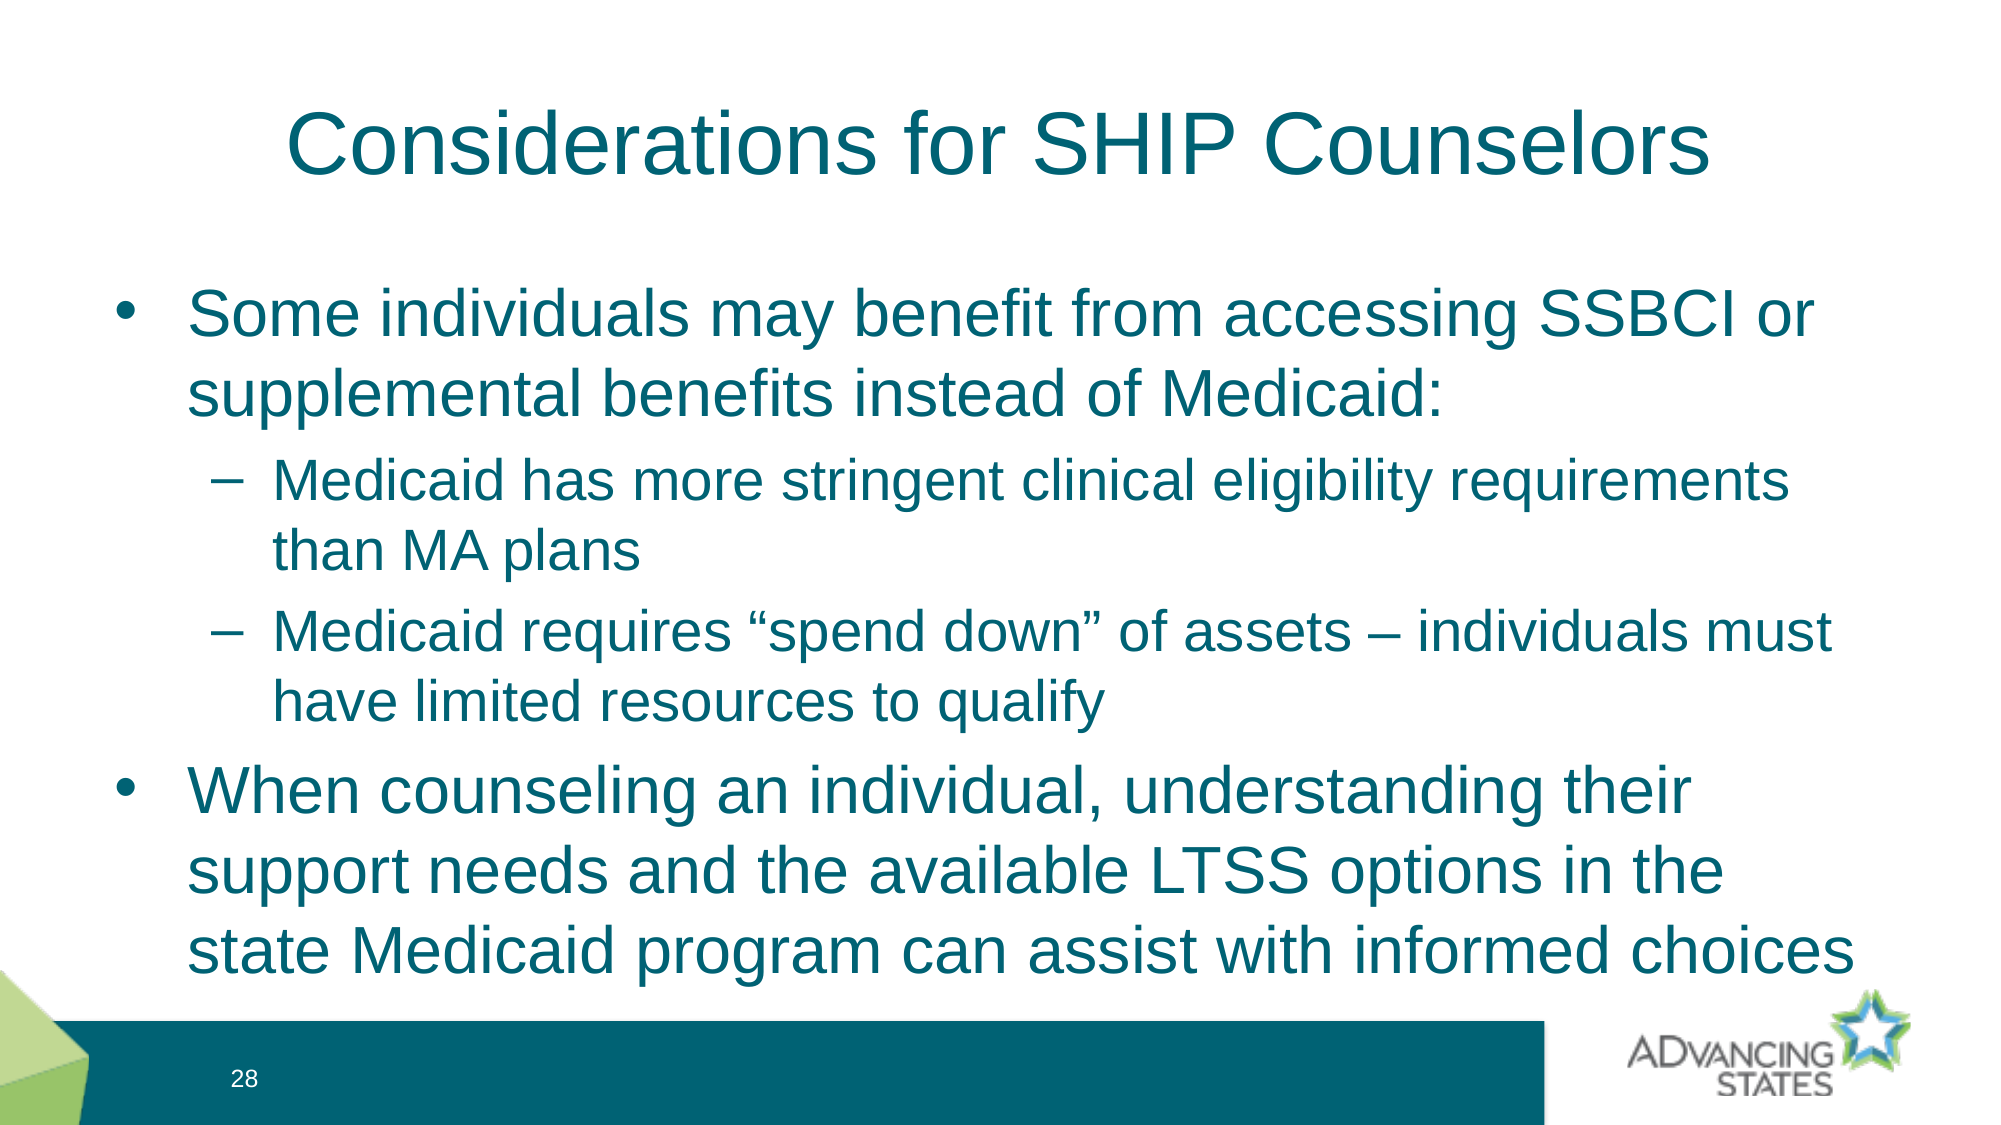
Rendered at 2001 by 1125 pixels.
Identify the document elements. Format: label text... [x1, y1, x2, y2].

slide_number 28 [215, 1047, 683, 1108]
list Some individuals may benefit from accessing SSBCI or supplemental benefits instead of Medicaid: Medicaid has more stringent clinical eligibility requirements than MA plans Medicaid requires “spend down” of assets – individuals must have limited resources to qualify When counseling an individual, understanding their support needs and the available LTSS options in the state Medicaid program can assist with informed choices [99, 262, 1900, 1005]
title Considerations for SHIP Counselors [99, 45, 1900, 233]
